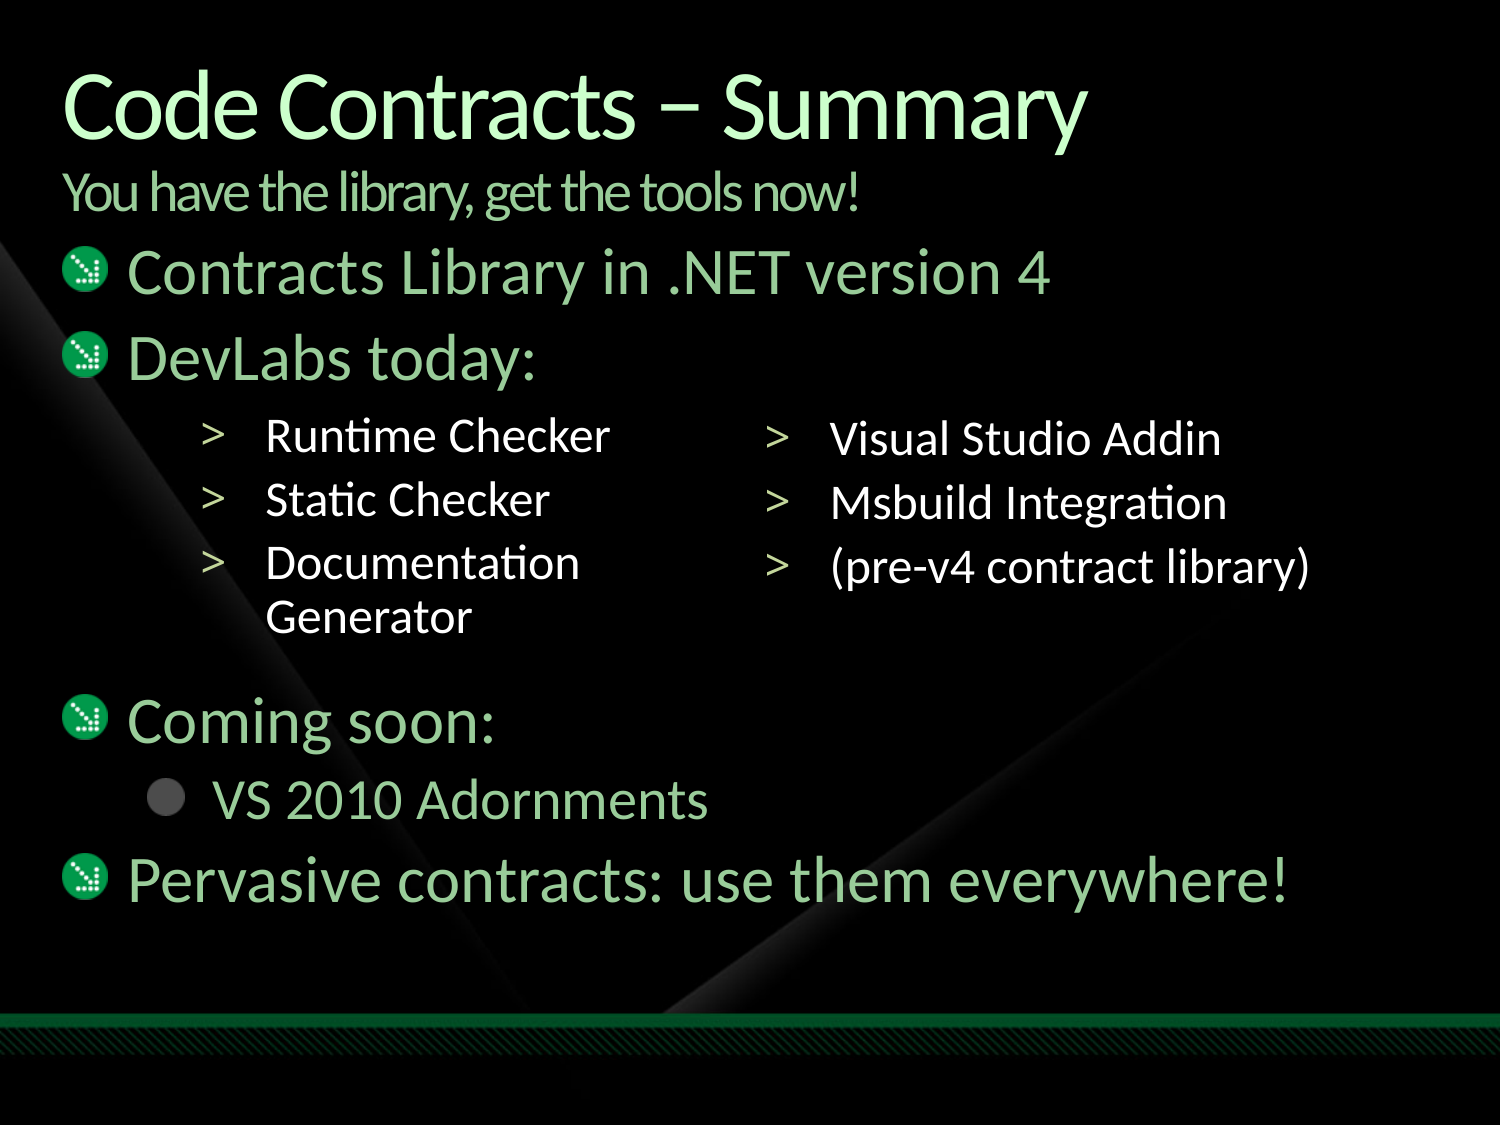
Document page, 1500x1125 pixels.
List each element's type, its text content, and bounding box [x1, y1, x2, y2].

title Code Contracts − Summary You have the library, get the tools now! [62, 53, 1438, 208]
list Contracts Library in .NET version 4 DevLabs today: Coming soon: VS 2010 Adornments Pervasive contracts: use them everywhere! [62, 237, 1438, 888]
text_box Runtime Checker Static Checker Documentation Generator [125, 408, 762, 645]
text_box Visual Studio Addin Msbuild Integration (pre-v4 contract library) [689, 412, 1370, 595]
picture [0, 0, 1500, 1125]
